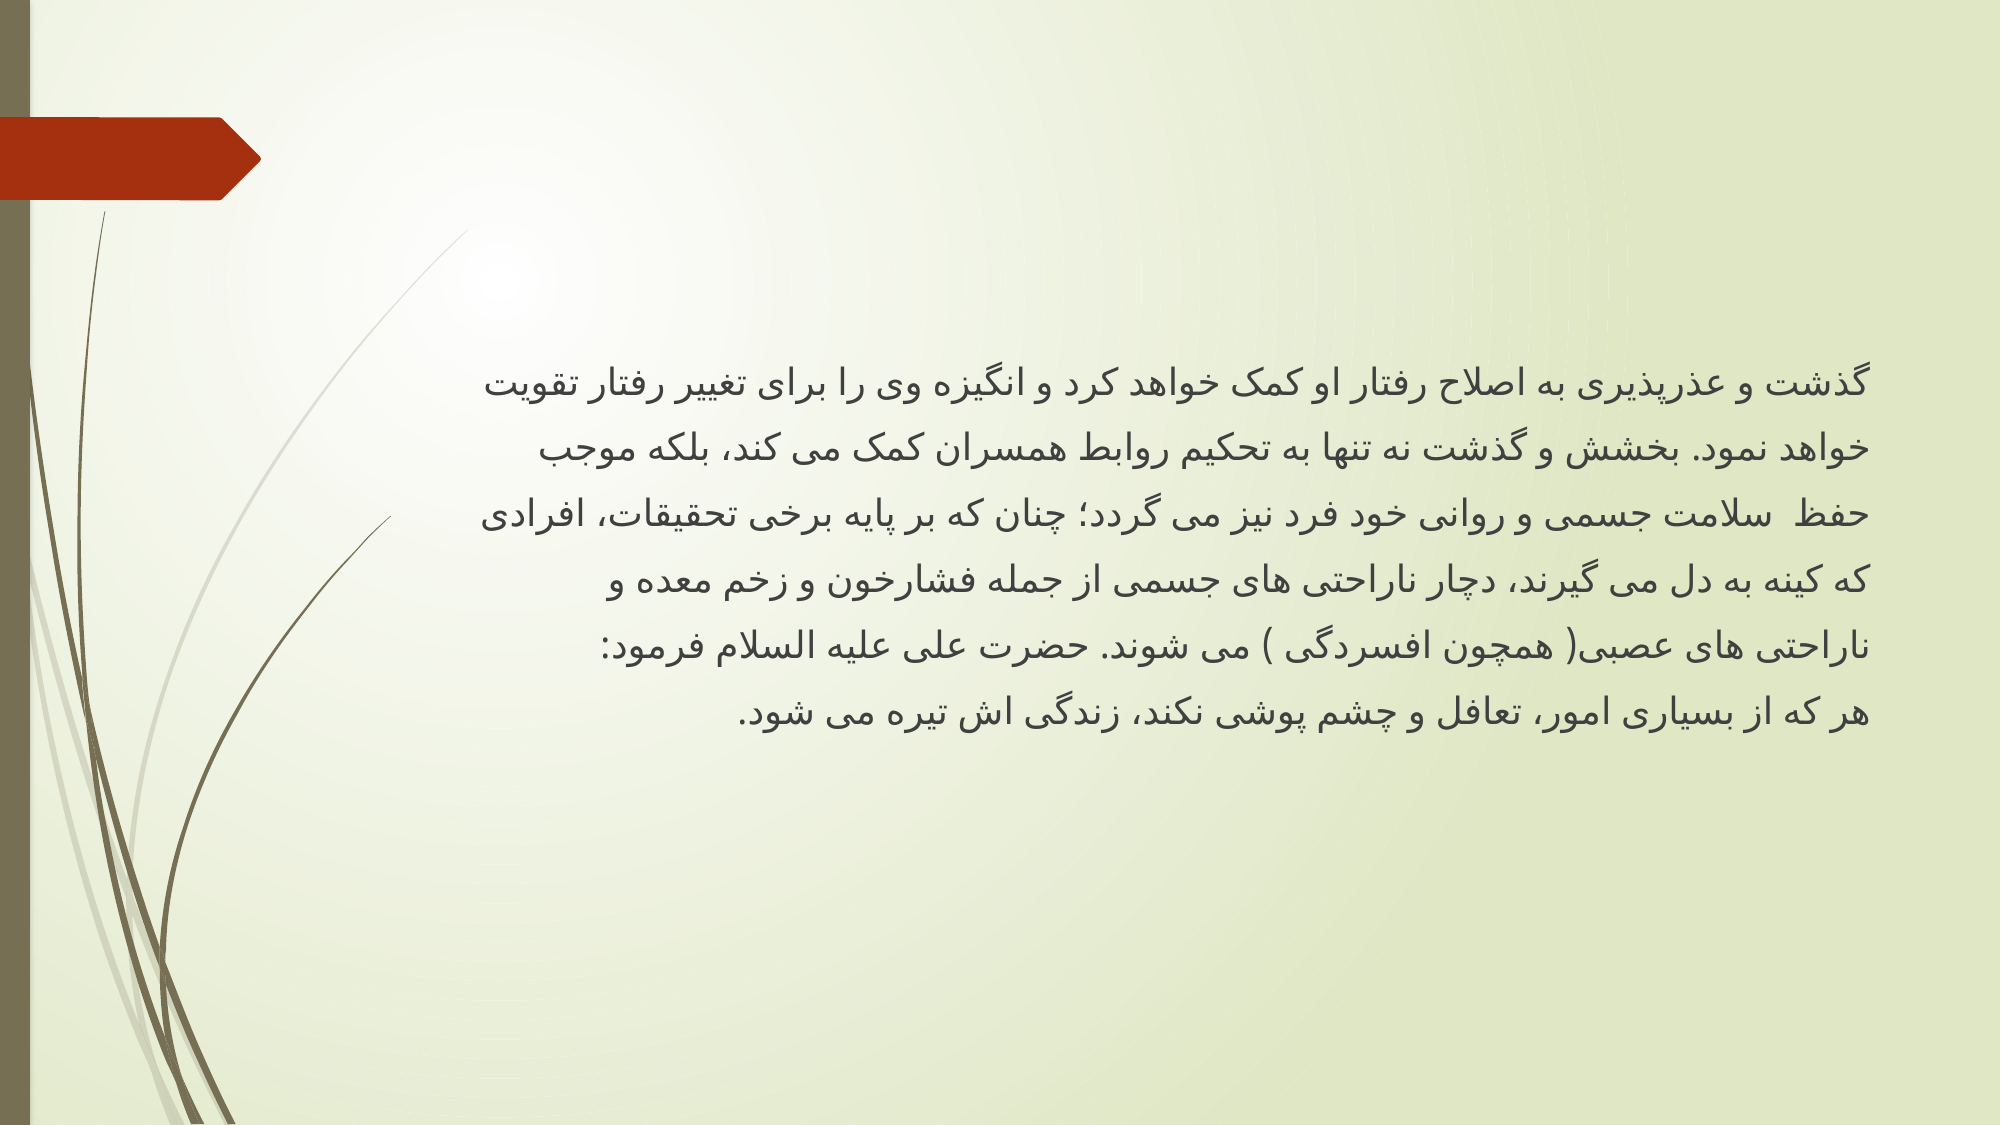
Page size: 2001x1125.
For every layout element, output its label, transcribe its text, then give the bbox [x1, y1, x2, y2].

list گذشت و عذرپذیری به اصلاح رفتار او کمک خواهد کرد و انگیزه وی را برای تغییر رفتار تقویت خواهد نمود. بخشش و گذشت نه تنها به تحکیم روابط همسران کمک می کند، بلکه موجب حفظ سلامت جسمی و روانی خود فرد نیز می گردد؛ چنان که بر پایه برخی تحقیقات، افرادی که کینه به دل می گیرند، دچار ناراحتی های جسمی از جمله فشارخون و زخم معده و ناراحتی های عصبی( همچون افسردگی ) می شوند. حضرت علی علیه السلام فرمود: هر که از بسیاری امور، تعافل و چشم پوشی نکند، زندگی اش تیره می شود. [424, 350, 1888, 970]
